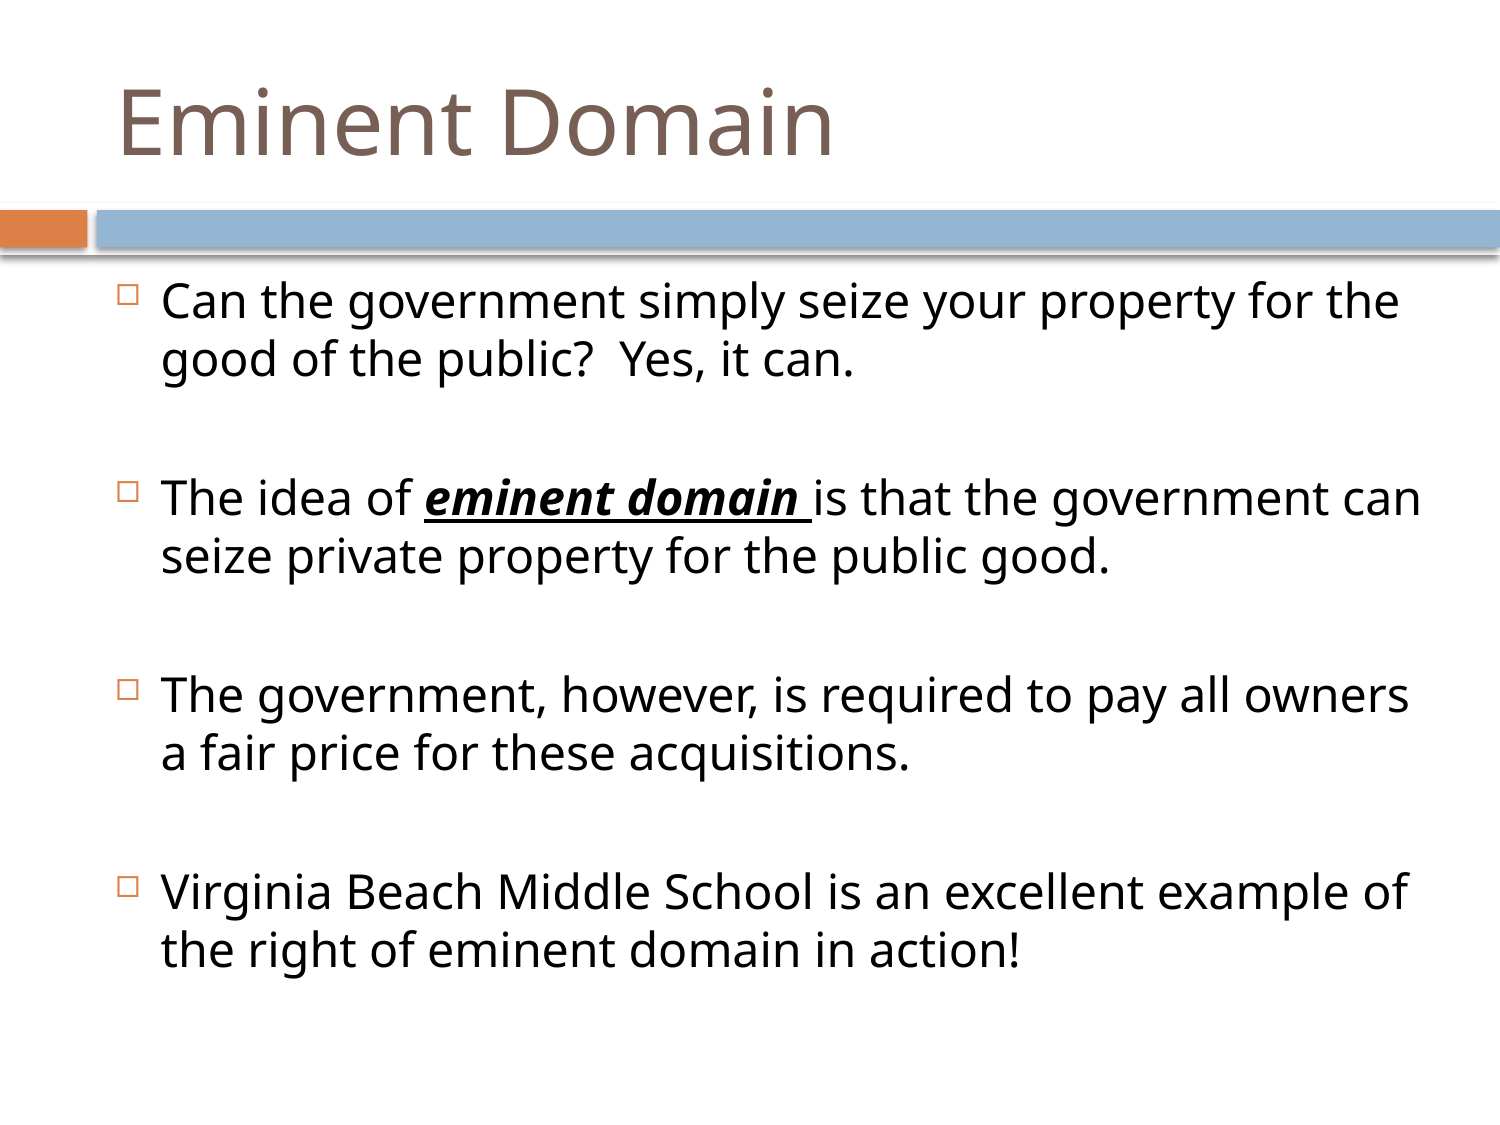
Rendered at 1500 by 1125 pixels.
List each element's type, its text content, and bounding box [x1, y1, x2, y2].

list Can the government simply seize your property for the good of the public? Yes, it can. The idea of eminent domain is that the government can seize private property for the public good. The government, however, is required to pay all owners a fair price for these acquisitions. Virginia Beach Middle School is an excellent example of the right of eminent domain in action! [100, 262, 1438, 1000]
title Eminent Domain [100, 37, 1438, 200]
